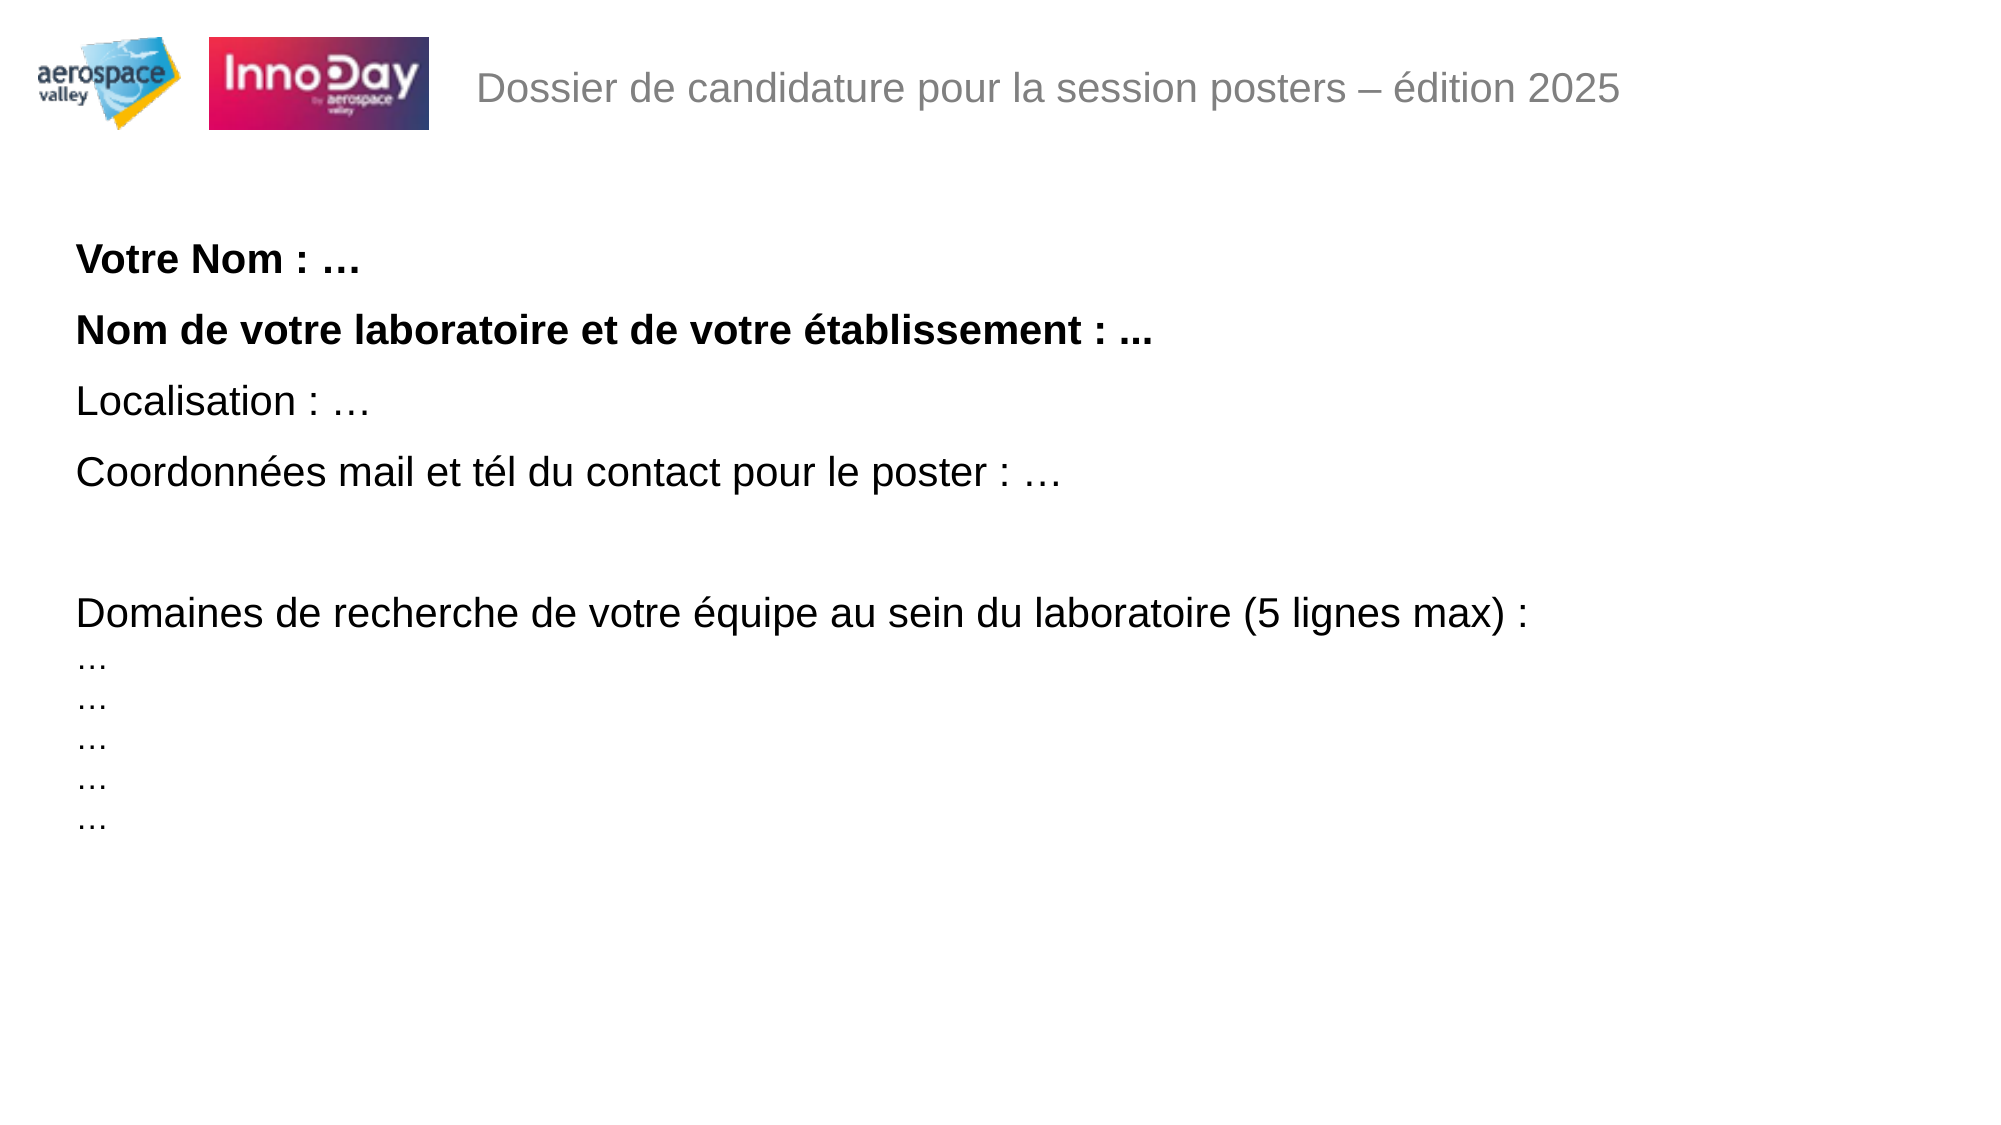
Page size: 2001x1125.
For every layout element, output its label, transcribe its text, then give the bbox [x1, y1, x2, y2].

text_box Votre Nom : … Nom de votre laboratoire et de votre établissement : ... Localisation : … Coordonnées mail et tél du contact pour le poster : … Domaines de recherche de votre équipe au sein du laboratoire (5 lignes max) : … … … … … [60, 224, 1797, 935]
picture [209, 37, 429, 130]
picture [38, 37, 181, 130]
